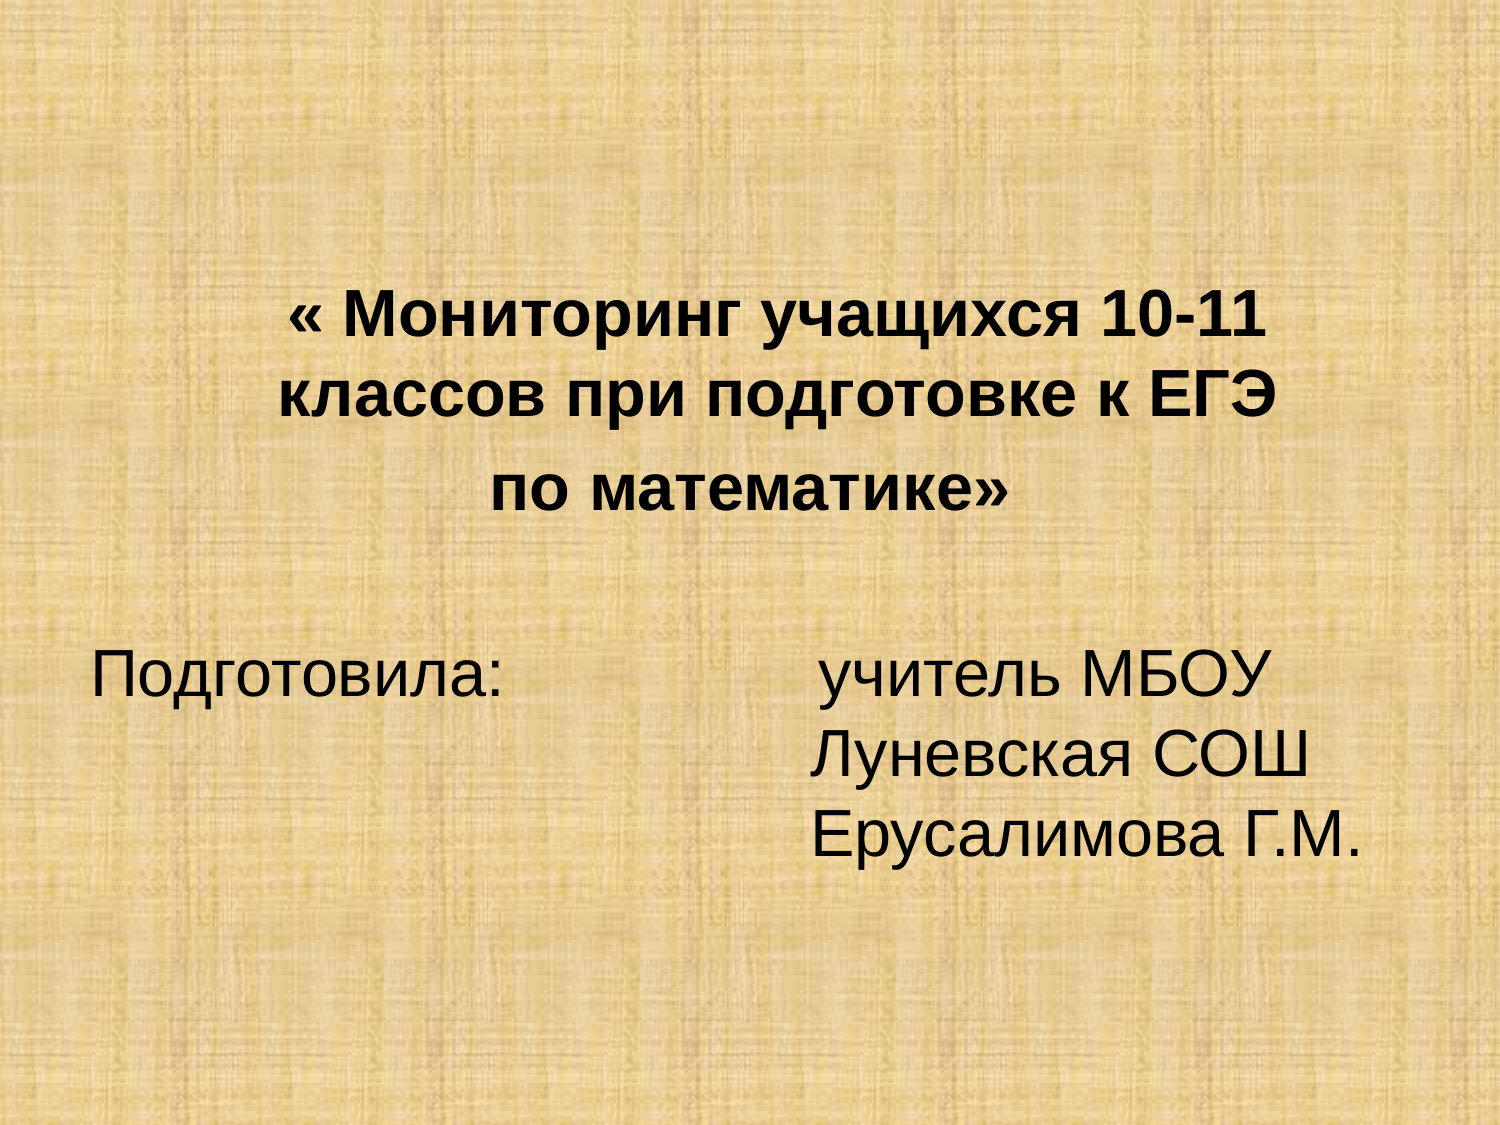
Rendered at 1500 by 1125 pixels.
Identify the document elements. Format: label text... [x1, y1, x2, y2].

picture [0, 0, 1500, 1125]
list « Мониторинг учащихся 10-11 классов при подготовке к ЕГЭ по математике» Подготовила: учитель МБОУ Луневская СОШ Ерусалимова Г.М. [74, 262, 1426, 1006]
